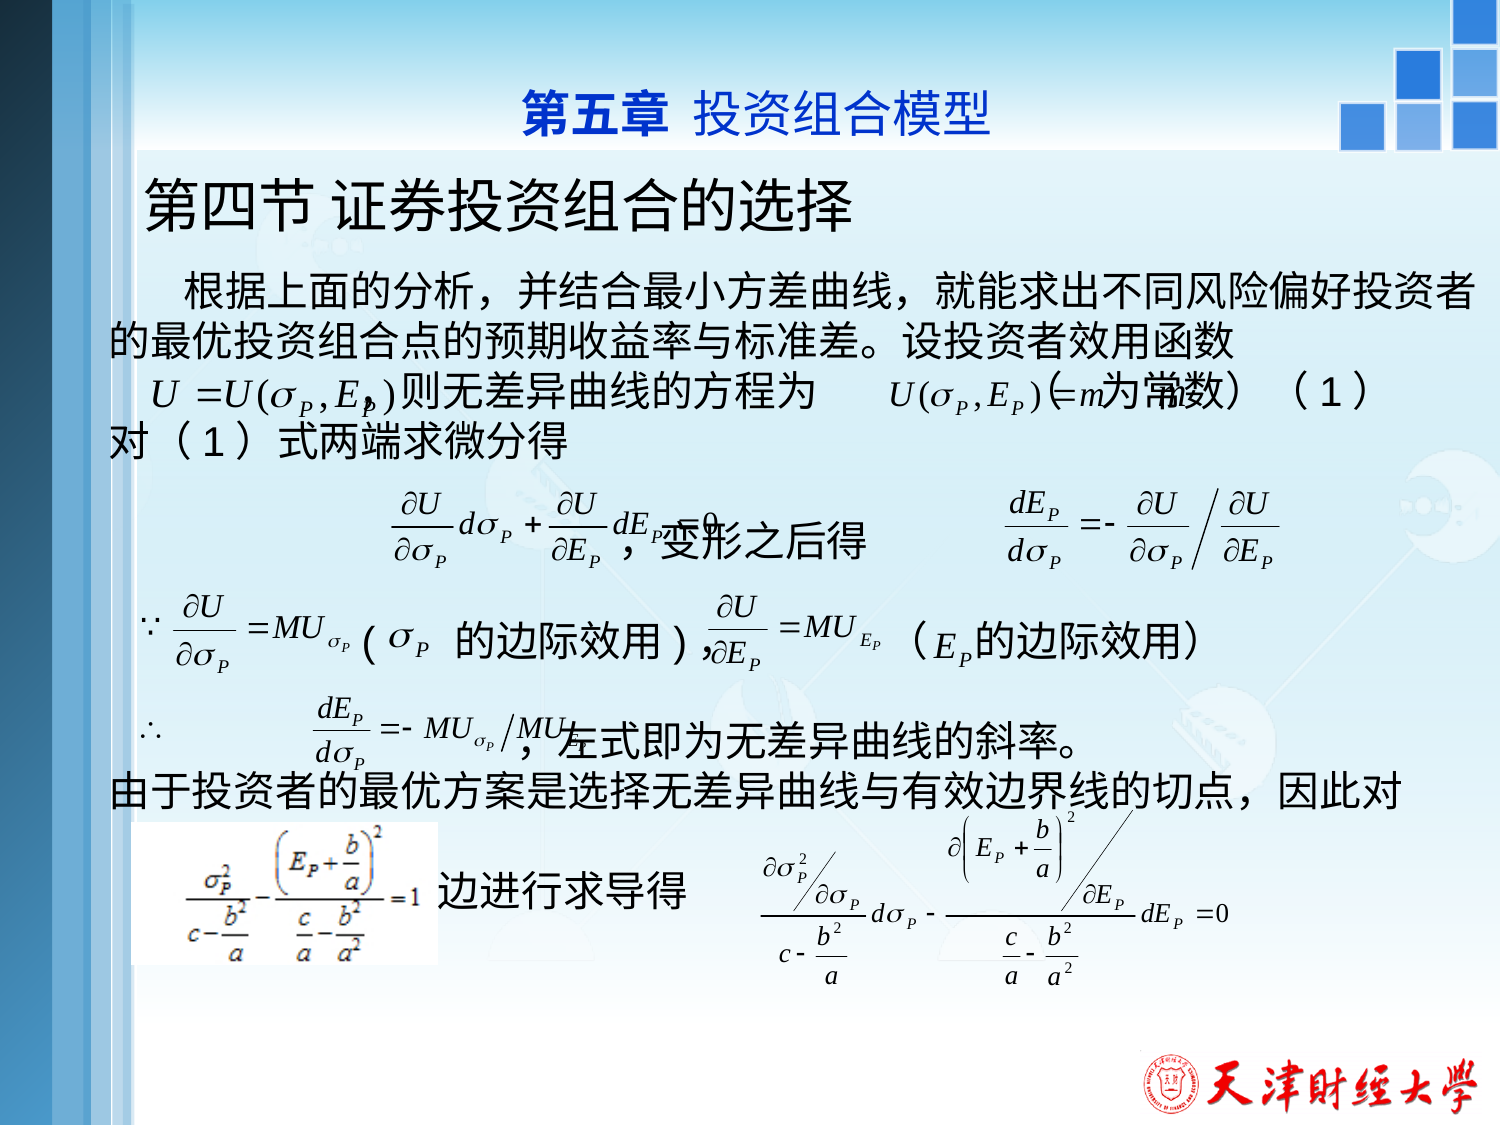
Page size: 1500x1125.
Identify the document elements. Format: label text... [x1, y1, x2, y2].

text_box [146, 367, 404, 425]
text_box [139, 585, 359, 681]
text_box 第五章 投资组合模型 [131, 74, 1382, 150]
text_box 根据上面的分析，并结合最小方差曲线，就能求出不同风险偏好投资者的最优投资组合点的预期收益率与标准差。设投资者效用函数 ，则无差异曲线的方程为 （ 为常数）（1） 对（1）式两端求微分得 ，变形之后得 ( 的边际效用)， （ 的边际效用） ，左式即为无差异曲线的斜率。 由于投资者的最优方案是选择无差异曲线与有效边界线的切点，因此对 两边进行求导得 [93, 257, 1500, 1073]
picture [132, 150, 1337, 154]
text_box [702, 585, 891, 679]
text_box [926, 621, 980, 675]
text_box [137, 688, 598, 778]
picture [1131, 1073, 1500, 1119]
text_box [386, 483, 726, 576]
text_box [382, 609, 438, 665]
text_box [756, 804, 1235, 992]
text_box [1151, 378, 1196, 418]
picture [131, 822, 438, 965]
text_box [999, 479, 1286, 577]
picture [132, 150, 1500, 257]
text_box [122, 150, 132, 257]
title 第四节 证券投资组合的选择 [127, 154, 1382, 255]
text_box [885, 369, 1110, 422]
